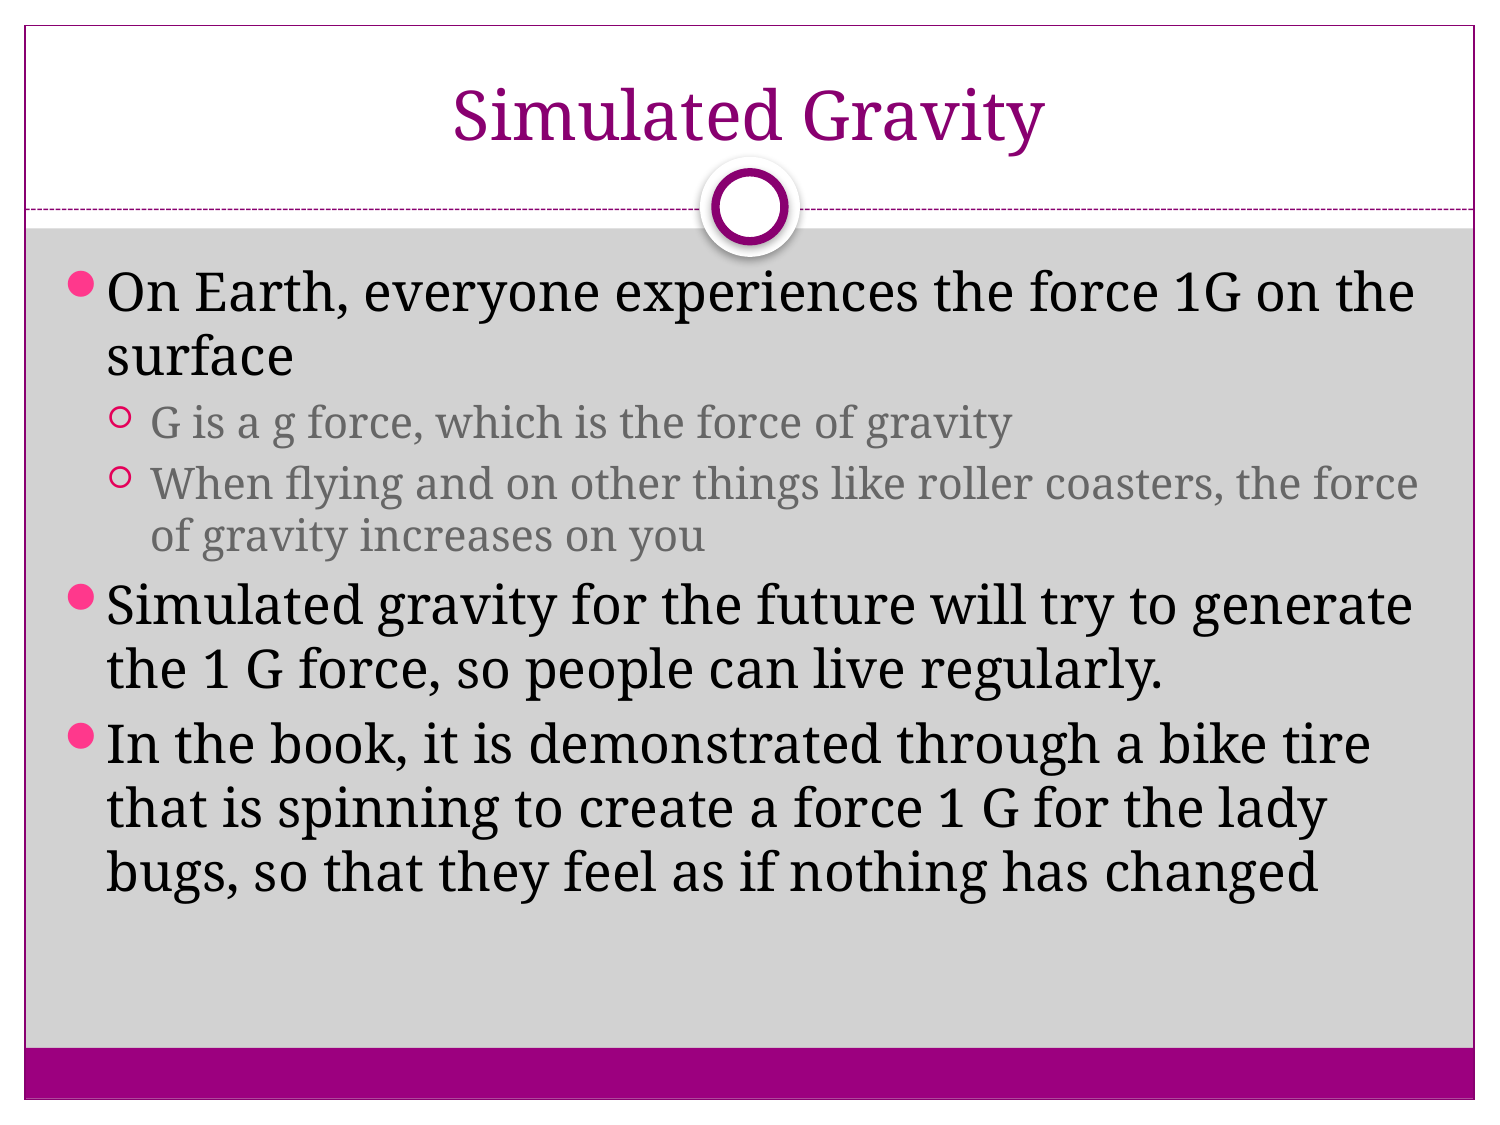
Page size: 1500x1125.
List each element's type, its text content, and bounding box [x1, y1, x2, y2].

title Simulated Gravity [49, 37, 1450, 162]
list On Earth, everyone experiences the force 1G on the surface G is a g force, which is the force of gravity When flying and on other things like roller coasters, the force of gravity increases on you Simulated gravity for the future will try to generate the 1 G force, so people can live regularly. In the book, it is demonstrated through a bike tire that is spinning to create a force 1 G for the lady bugs, so that they feel as if nothing has changed [49, 250, 1445, 1001]
